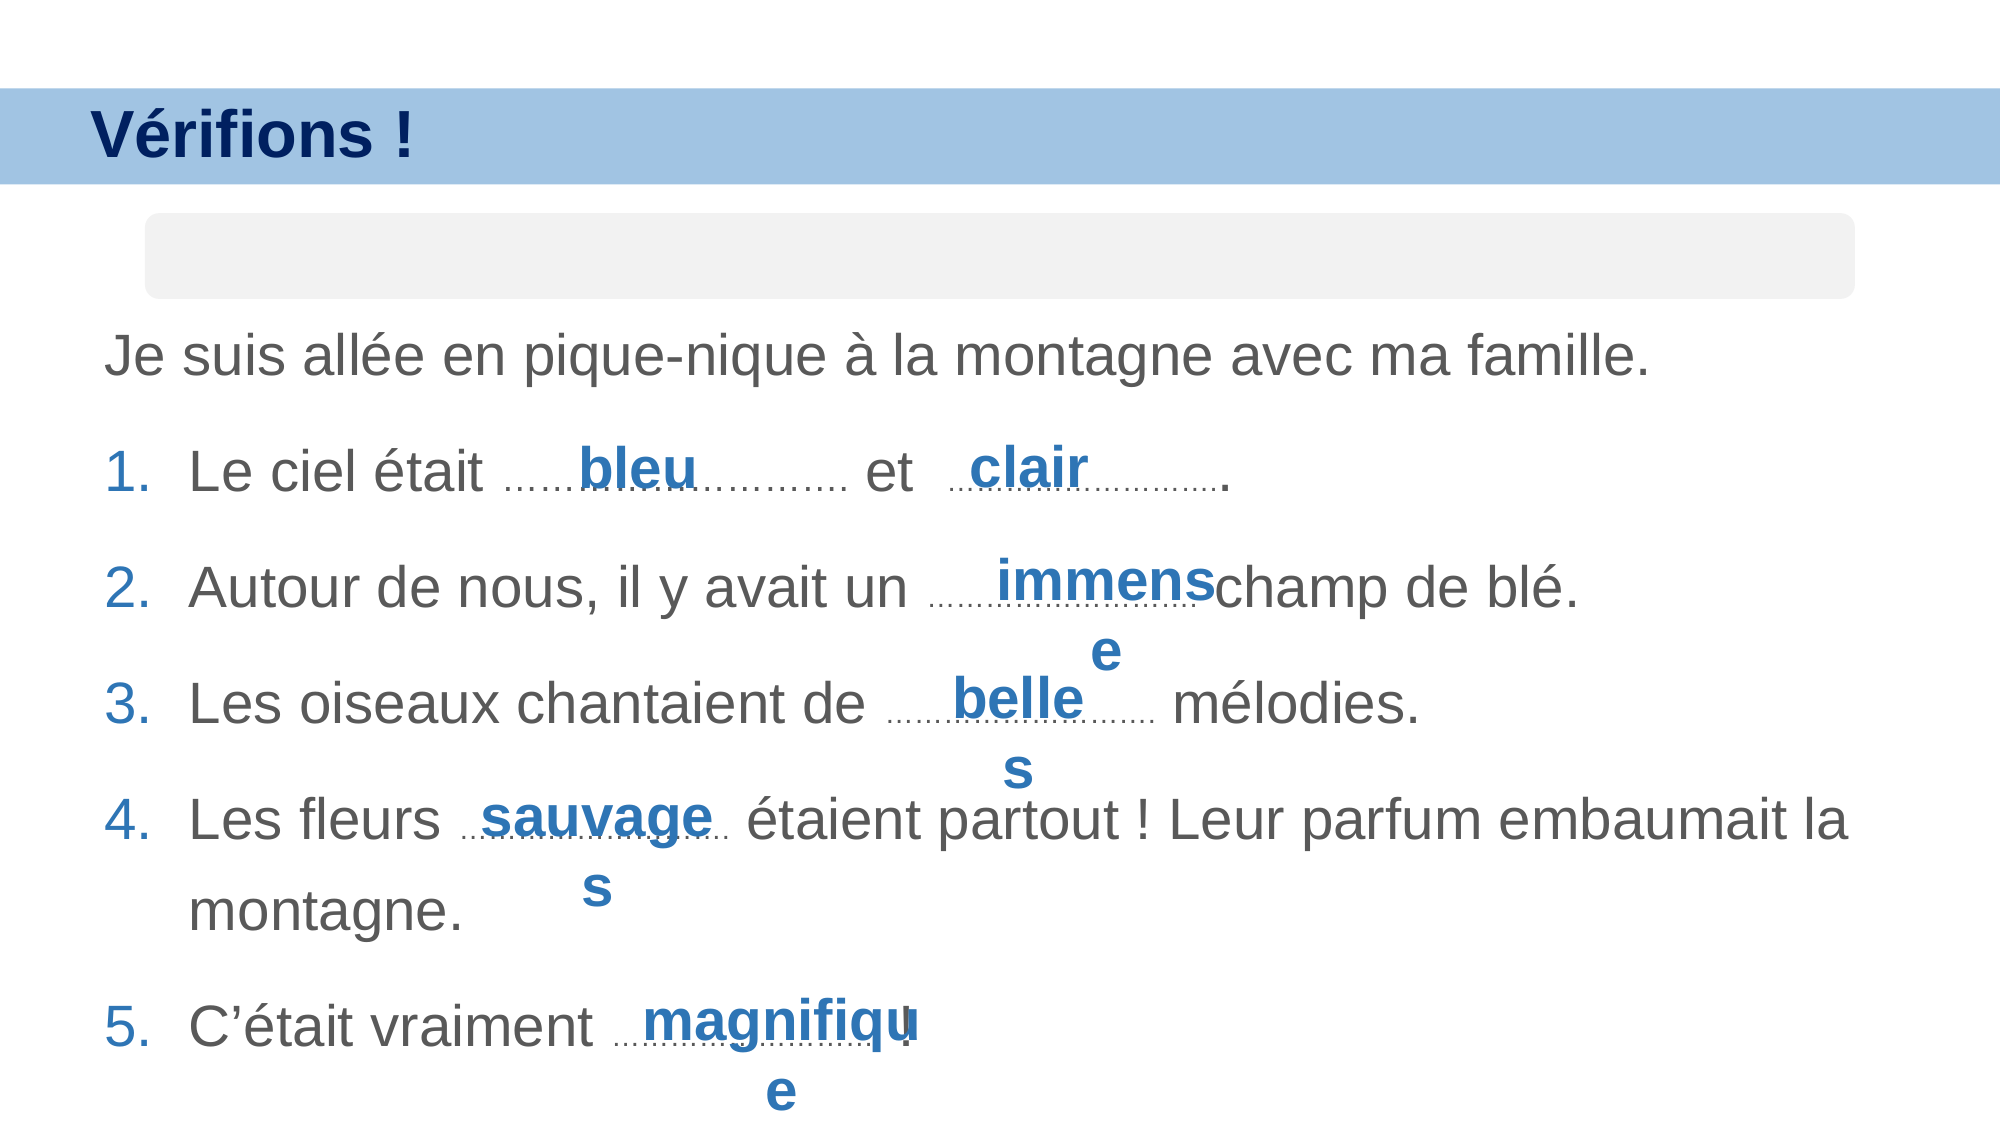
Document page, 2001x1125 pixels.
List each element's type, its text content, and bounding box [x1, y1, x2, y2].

text_box magnifique [622, 974, 942, 1125]
text_box belles [931, 652, 1107, 808]
text_box bleu [559, 422, 717, 508]
text_box Je suis allée en pique-nique à la montagne avec ma famille. Le ciel était ………………………. et ……………………….. Autour de nous, il y avait un ………………………. champ de blé. Les oiseaux chantaient de ………………………. mélodies. Les fleurs ………………………. étaient partout ! Leur parfum embaumait la montagne. C’était vraiment ………………………. ! [89, 281, 1948, 1073]
text_box sauvages [450, 770, 745, 926]
list Vérifions ! [0, 88, 2000, 185]
text_box immense [968, 534, 1245, 690]
text_box clair [952, 422, 1107, 507]
text_box [144, 213, 1855, 281]
